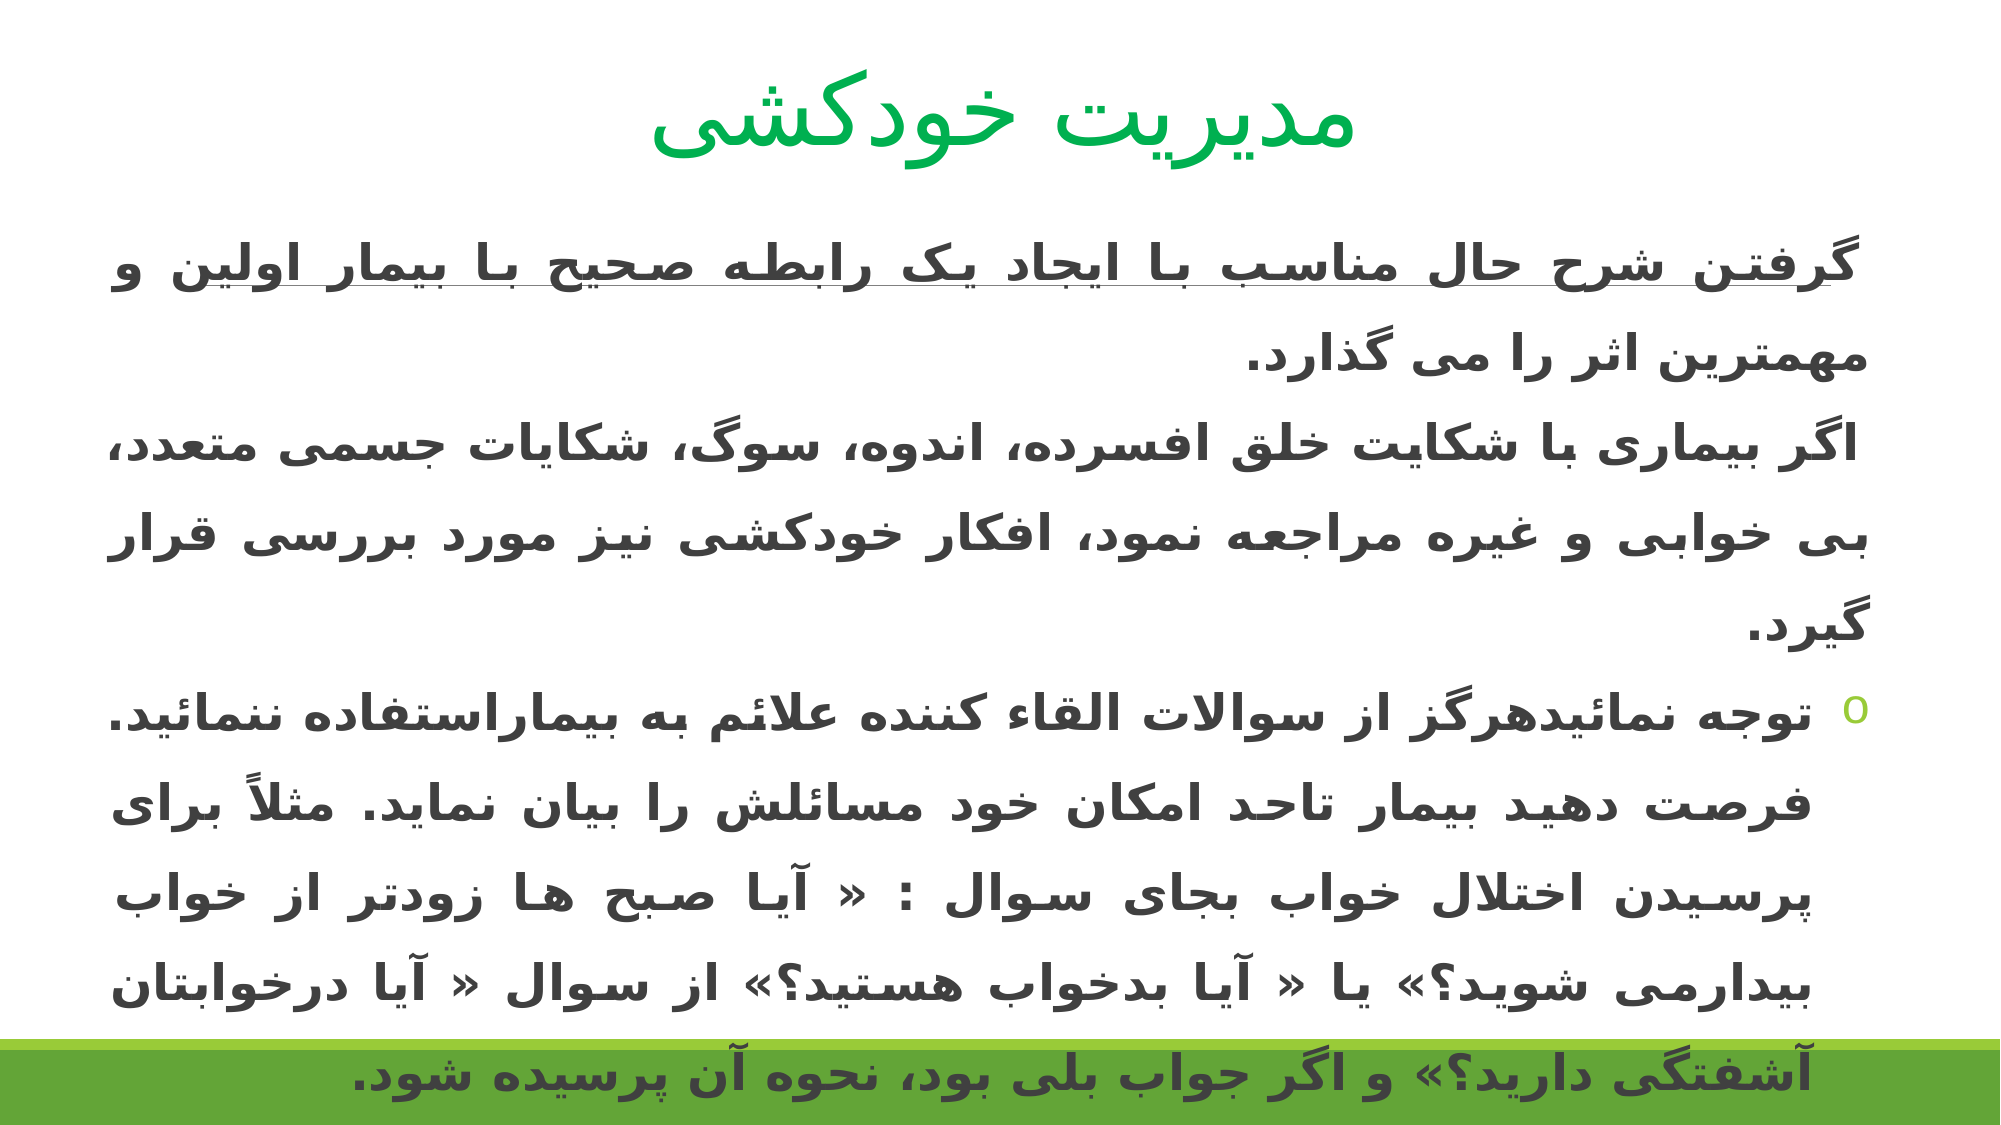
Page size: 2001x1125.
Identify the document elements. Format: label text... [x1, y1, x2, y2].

title مدیریت خودکشی [180, 47, 1830, 174]
list گرفتن شرح حال مناسب با ايجاد يک رابطه صحيح با بيمار اولين و مهمترين اثر را می گذارد. اگر بيماری با شکايت خلق افسرده، اندوه، سوگ، شکايات جسمی متعدد، بی خوابی و غيره مراجعه نمود، افکار خودکشی نیز مورد بررسی قرار گیرد. توجه نمائيدهرگز از سوالات القاء کننده علائم به بيماراستفاده ننمائيد. فرصت دهيد بيمار تاحد امکان خود مسائلش را بيان نمايد. مثلاً برای پرسيدن اختلال خواب بجای سوال : « آيا صبح ها زودتر از خواب بيدارمی شويد؟» يا « آيا بدخواب هستيد؟» از سوال « آيا درخوابتان آشفتگی داريد؟» و اگر جواب بلی بود، نحوه آن پرسيده شود. درمورد رويدادهای زندگی و استرس بيمار، مسائل خانوادگی، شغلی، اجتماعی و بويژه درمورد فقدانهائی که دراثر حادثه اخير با آن روبرو شده به بيمار فرصت صحبت کردن بدهيد. [105, 192, 1871, 963]
